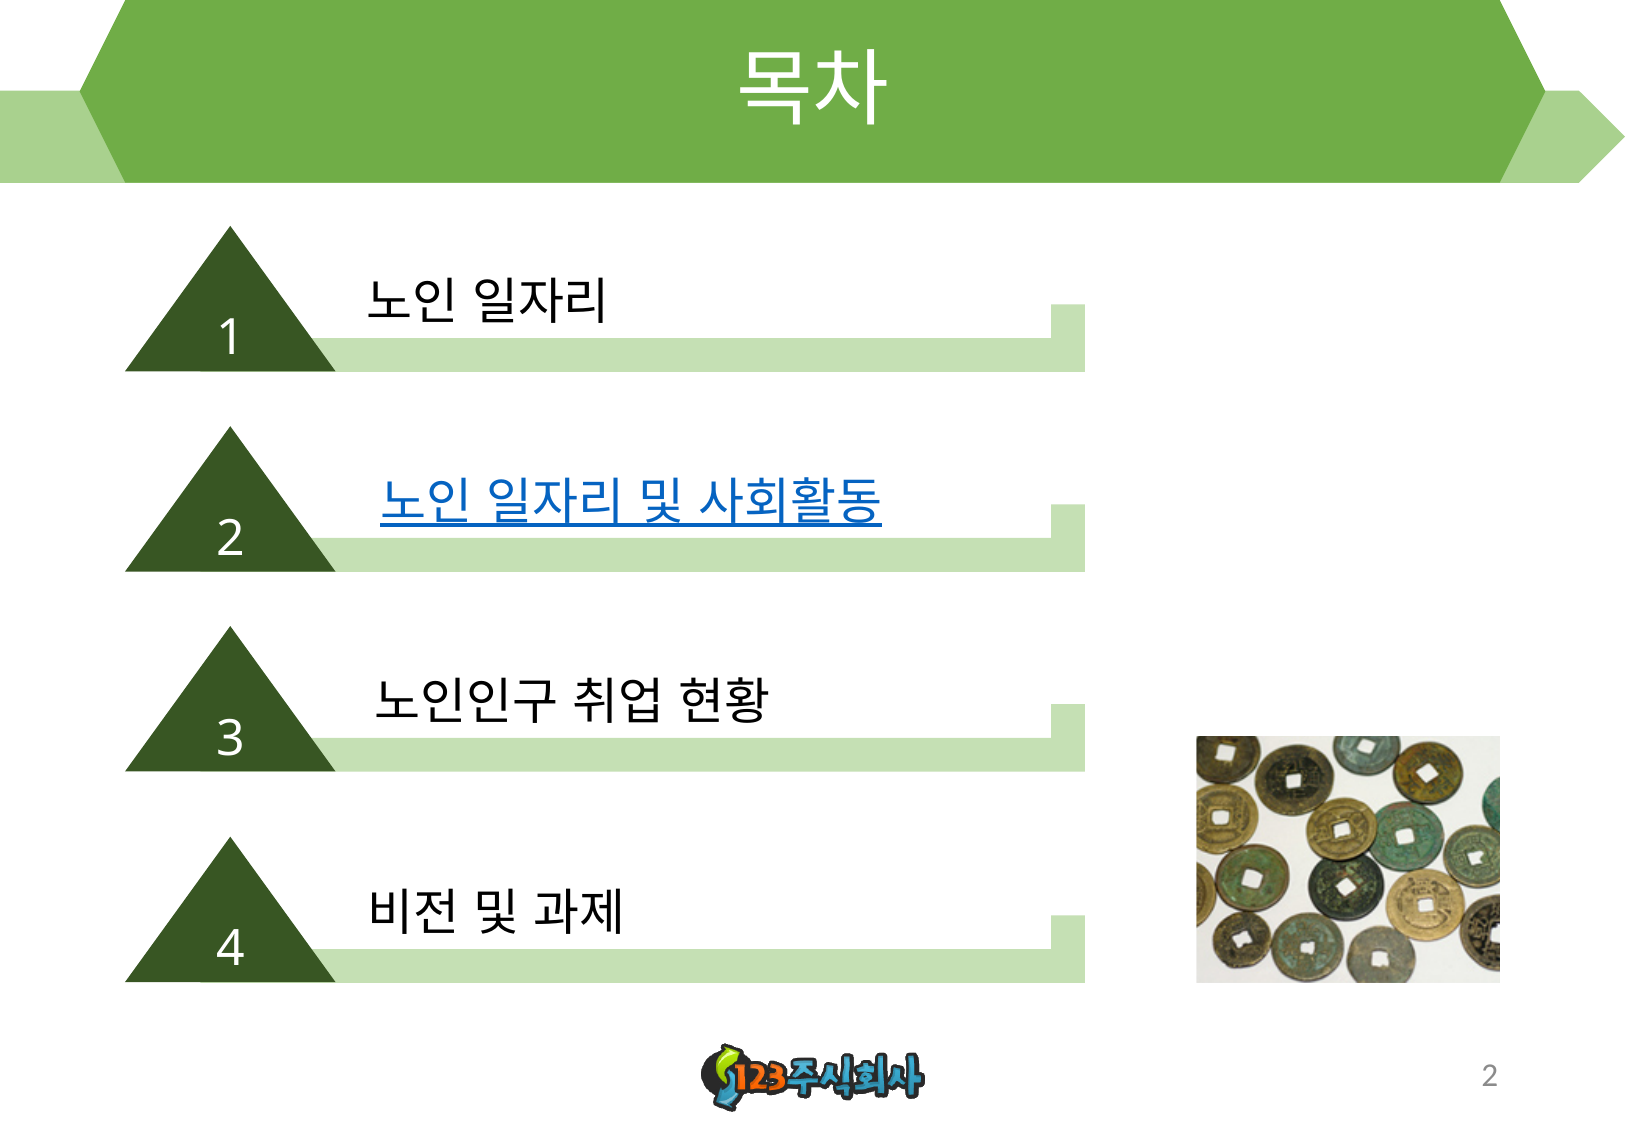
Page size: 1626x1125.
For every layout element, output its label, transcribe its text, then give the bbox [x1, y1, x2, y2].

picture [1196, 735, 1500, 983]
text_box [313, 503, 1086, 573]
slide_number 2 [1147, 1042, 1514, 1103]
text_box [313, 703, 1086, 773]
picture [690, 1031, 935, 1122]
title 목차 [0, 0, 1625, 183]
text_box [313, 914, 1086, 984]
text_box 비전 및 과제 [352, 873, 641, 948]
text_box [313, 303, 1086, 373]
text_box 2 [122, 424, 338, 573]
text_box 1 [122, 224, 338, 373]
text_box 4 [122, 834, 338, 984]
text_box 노인인구 취업 현황 [359, 661, 786, 737]
text_box 3 [122, 624, 338, 773]
text_box 노인 일자리 [351, 261, 626, 337]
text_box 노인 일자리 및 사회활동 [365, 461, 898, 549]
